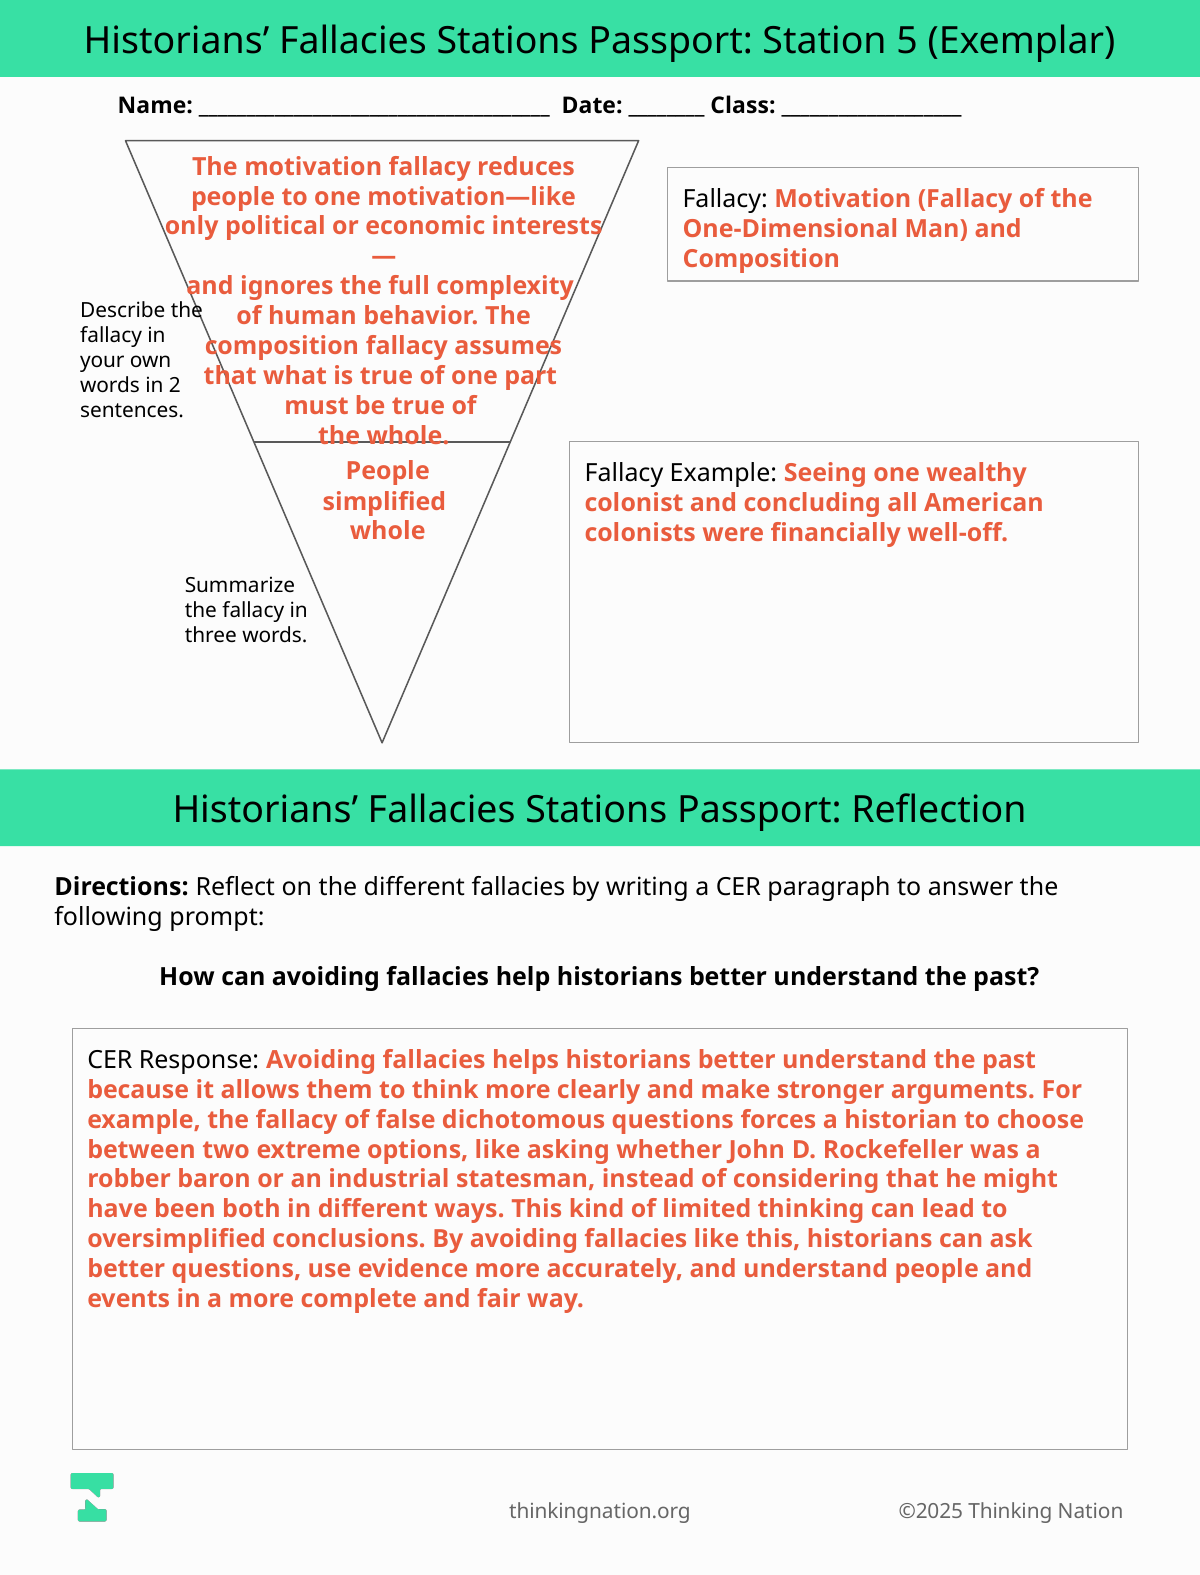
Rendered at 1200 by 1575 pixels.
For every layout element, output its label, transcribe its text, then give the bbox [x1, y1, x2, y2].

picture [58, 1463, 126, 1531]
text_box ©2025 Thinking Nation [854, 1483, 1139, 1532]
text_box People simplified whole [272, 449, 504, 584]
text_box [251, 437, 513, 441]
text_box [256, 449, 272, 485]
text_box [620, 140, 639, 185]
text_box Fallacy Example: Seeing one wealthy colonist and concluding all American colonists were financially well-off. [569, 441, 1139, 743]
text_box Describe the fallacy in your own words in 2 sentences. [65, 281, 148, 426]
text_box [125, 140, 148, 194]
text_box The motivation fallacy reduces people to one motivation—like only political or economic interests— and ignores the full complexity of human behavior. The composition fallacy assumes that what is true of one part must be true of the whole. [148, 135, 620, 437]
text_box Name: _____________________________________ Date: ________ Class: ___________________ [103, 76, 1097, 141]
text_box thinkingnation.org [457, 1483, 742, 1532]
text_box Historians’ Fallacies Stations Passport: Station 5 (Exemplar) [0, 0, 1200, 77]
text_box Directions: Reflect on the different fallacies by writing a CER paragraph to answer the following prompt: How can avoiding fallacies help historians better understand the past? [39, 855, 1161, 1006]
text_box CER Response: Avoiding fallacies helps historians better understand the past because it allows them to think more clearly and make stronger arguments. For example, the fallacy of false dichotomous questions forces a historian to choose between two extreme options, like asking whether John D. Rockefeller was a robber baron or an industrial statesman, instead of considering that he might have been both in different ways. This kind of limited thinking can lead to oversimplified conclusions. By avoiding fallacies like this, historians can ask better questions, use evidence more accurately, and understand people and events in a more complete and fair way. [72, 1028, 1128, 1450]
text_box Fallacy: Motivation (Fallacy of the One-Dimensional Man) and Composition [667, 167, 1139, 282]
text_box Summarize the fallacy in three words. [169, 556, 324, 701]
text_box [324, 584, 450, 743]
text_box Historians’ Fallacies Stations Passport: Reflection [0, 769, 1200, 847]
